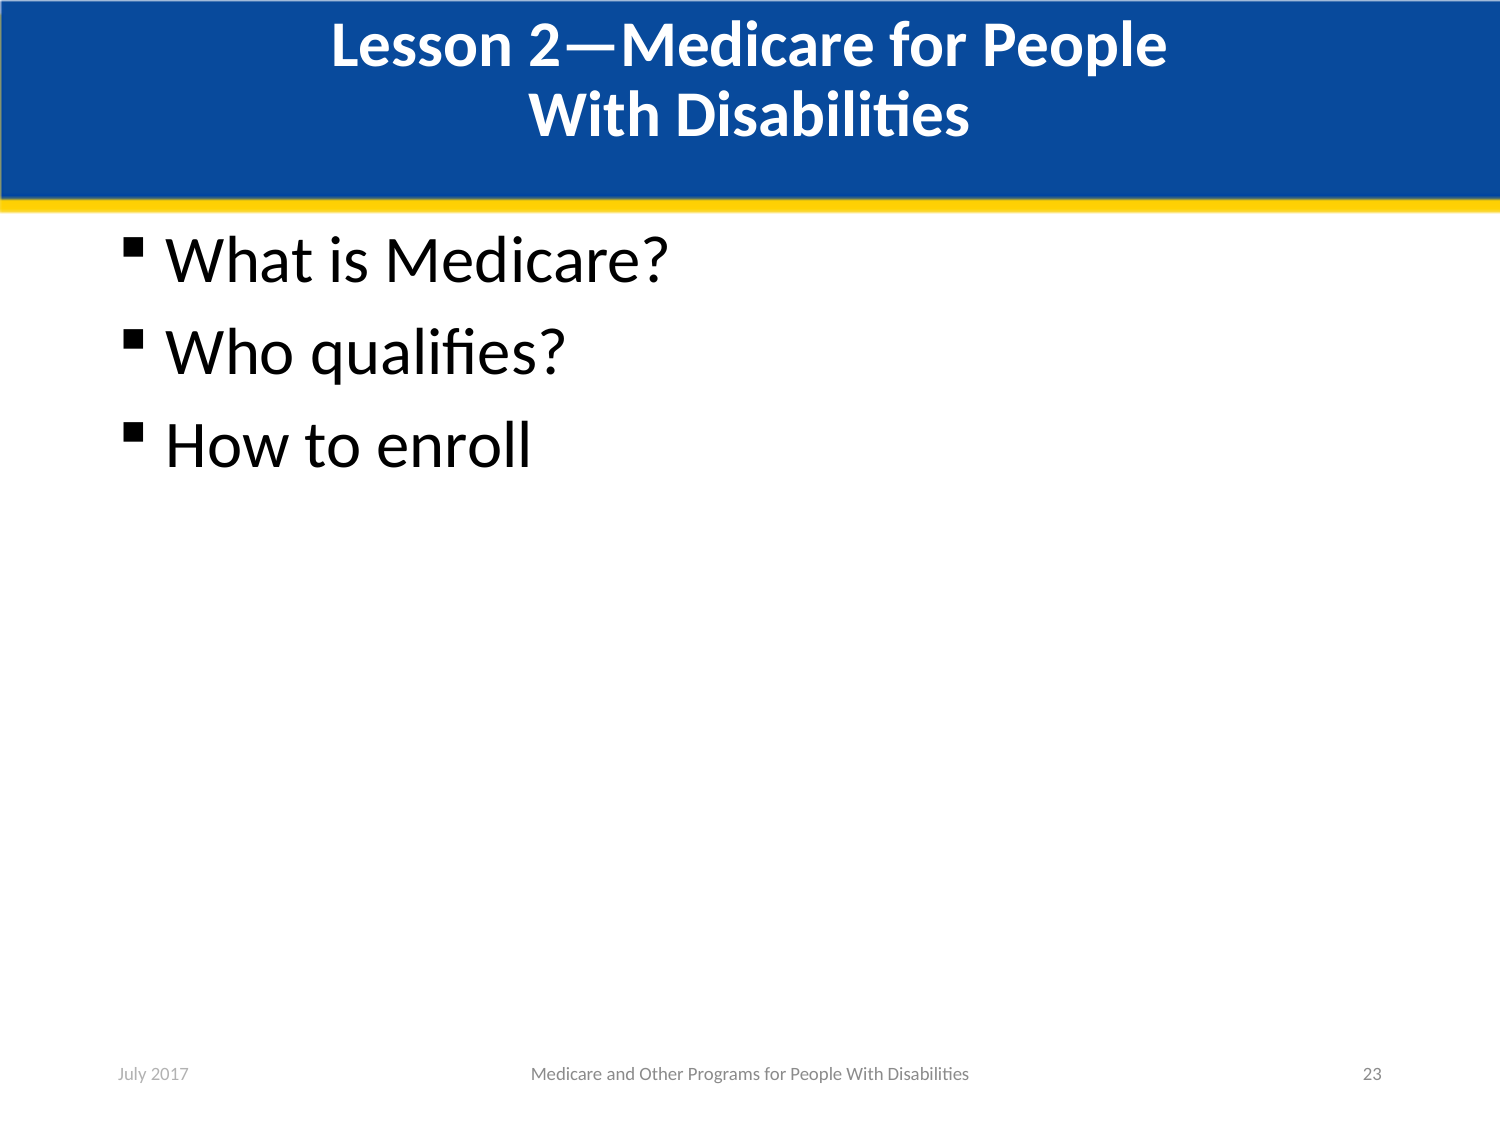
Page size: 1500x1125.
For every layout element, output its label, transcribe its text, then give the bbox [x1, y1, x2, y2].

list What is Medicare? Who qualifies? How to enroll [103, 207, 1397, 1014]
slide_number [103, 1042, 441, 1103]
title Lesson 2—Medicare for People With Disabilities [0, 1, 1500, 160]
footer Medicare and Other Programs for People With Disabilities [496, 1042, 1004, 1103]
slide_number 23 [1059, 1042, 1397, 1103]
picture [0, 160, 1500, 1125]
